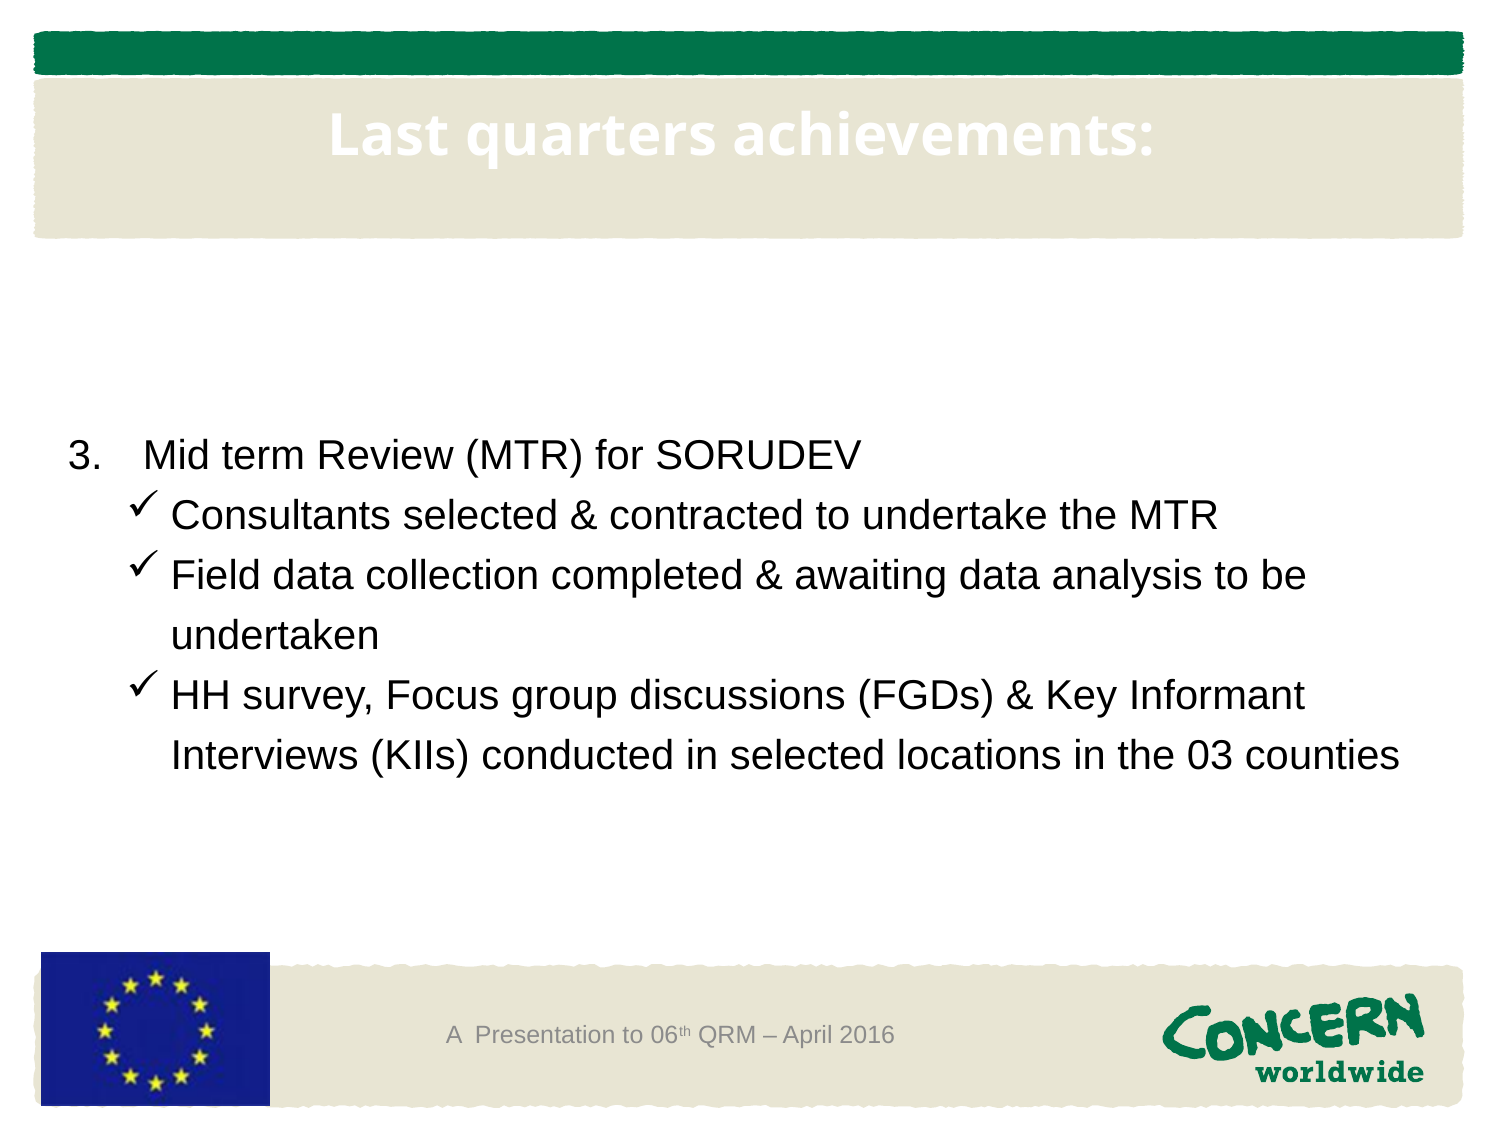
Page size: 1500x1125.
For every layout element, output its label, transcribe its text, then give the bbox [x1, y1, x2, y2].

title Last quarters achievements: [75, 45, 1424, 220]
list A Presentation to 06th QRM – April 2016 [431, 1011, 1140, 1071]
picture [41, 952, 271, 1107]
list Mid term Review (MTR) for SORUDEV Consultants selected & contracted to undertake the MTR Field data collection completed & awaiting data analysis to be undertaken HH survey, Focus group discussions (FGDs) & Key Informant Interviews (KIIs) conducted in selected locations in the 03 counties [53, 243, 1436, 953]
